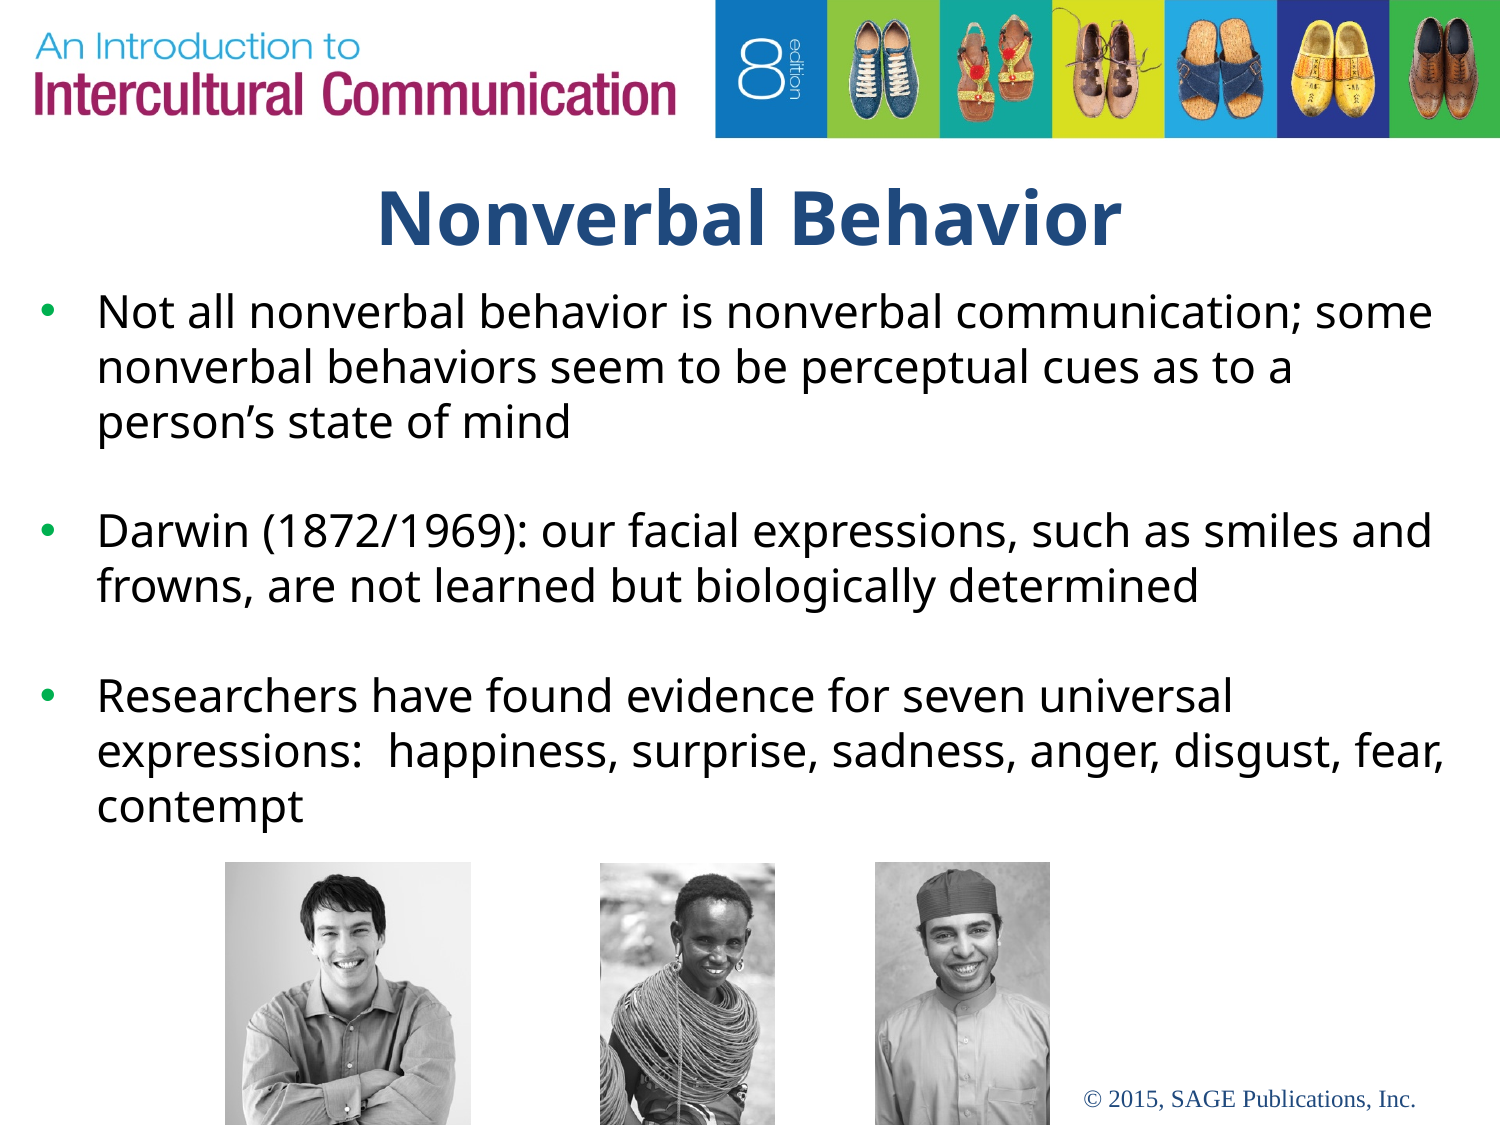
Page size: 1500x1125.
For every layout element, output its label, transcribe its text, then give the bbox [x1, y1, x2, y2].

picture [0, 0, 1500, 154]
picture [0, 275, 1500, 1125]
list Not all nonverbal behavior is nonverbal communication; some nonverbal behaviors seem to be perceptual cues as to a person’s state of mind Darwin (1872/1969): our facial expressions, such as smiles and frowns, are not learned but biologically determined Researchers have found evidence for seven universal expressions: happiness, surprise, sadness, anger, disgust, fear, contempt [24, 275, 1500, 1000]
title Nonverbal Behavior [0, 154, 1500, 275]
text_box © 2015, SAGE Publications, Inc. [1054, 1067, 1488, 1125]
